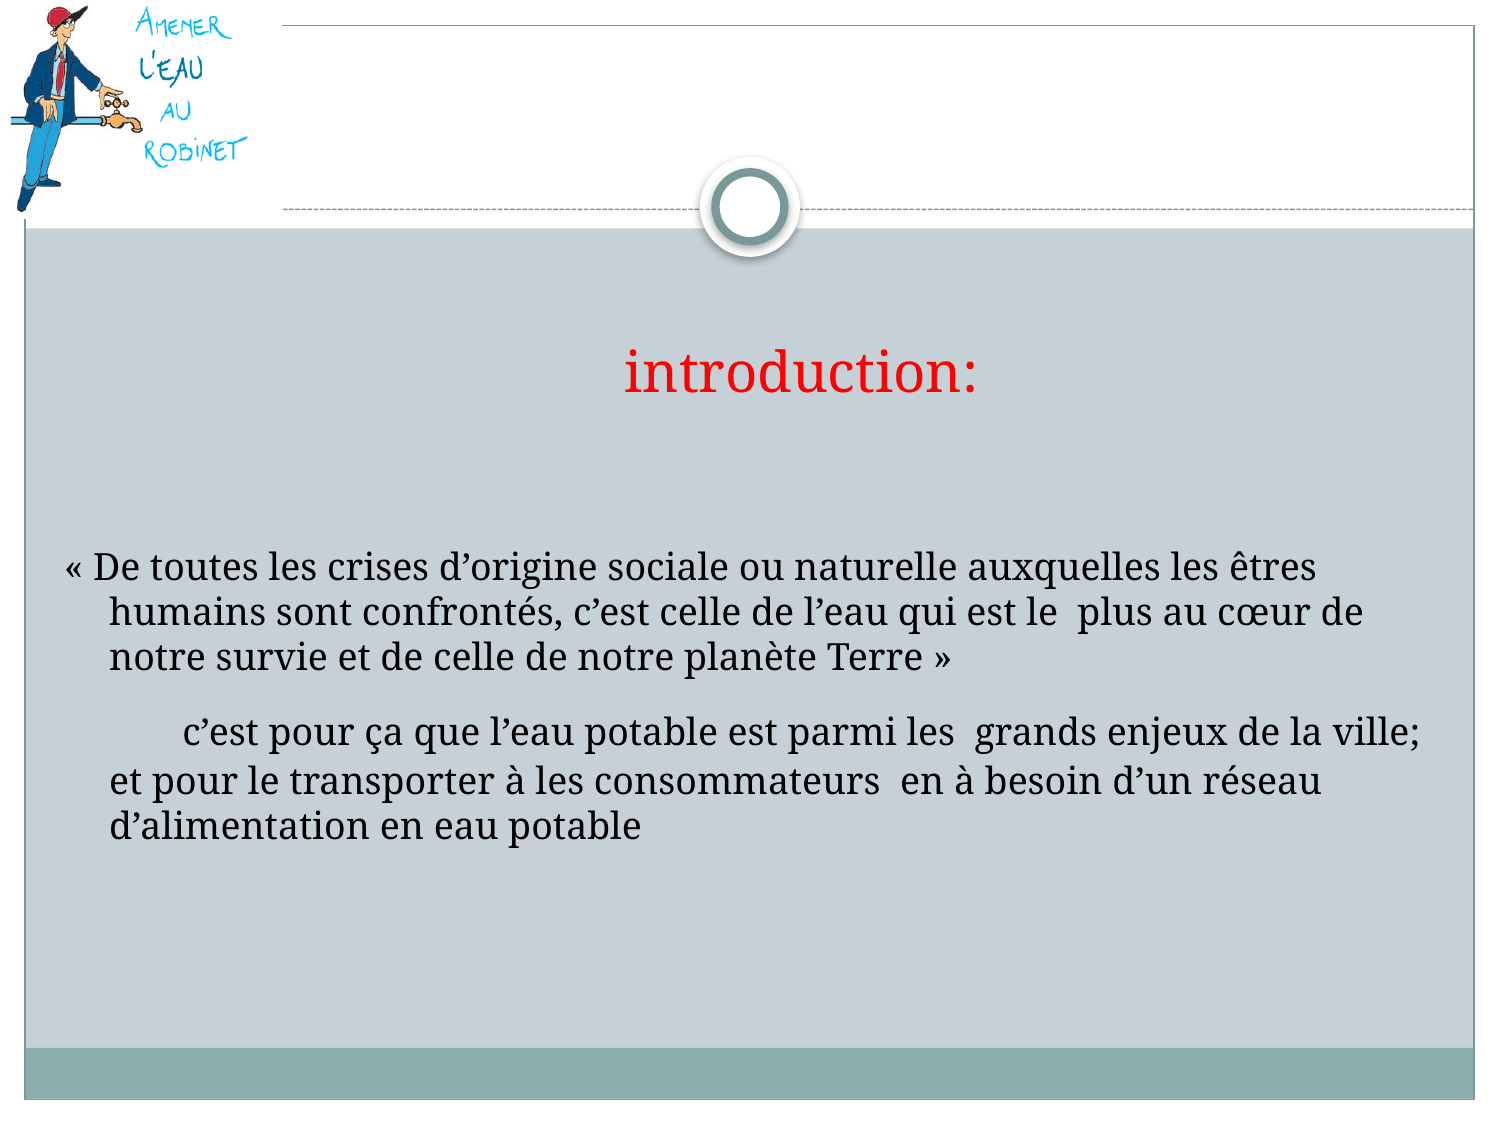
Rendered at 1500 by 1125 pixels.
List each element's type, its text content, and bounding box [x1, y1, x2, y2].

list introduction: « De toutes les crises d’origine sociale ou naturelle auxquelles les êtres humains sont confrontés, c’est celle de l’eau qui est le plus au cœur de notre survie et de celle de notre planète Terre » c’est pour ça que l’eau potable est parmi les grands enjeux de la ville; et pour le transporter à les consommateurs en à besoin d’un réseau d’alimentation en eau potable [49, 250, 1445, 1001]
picture [0, 0, 282, 219]
